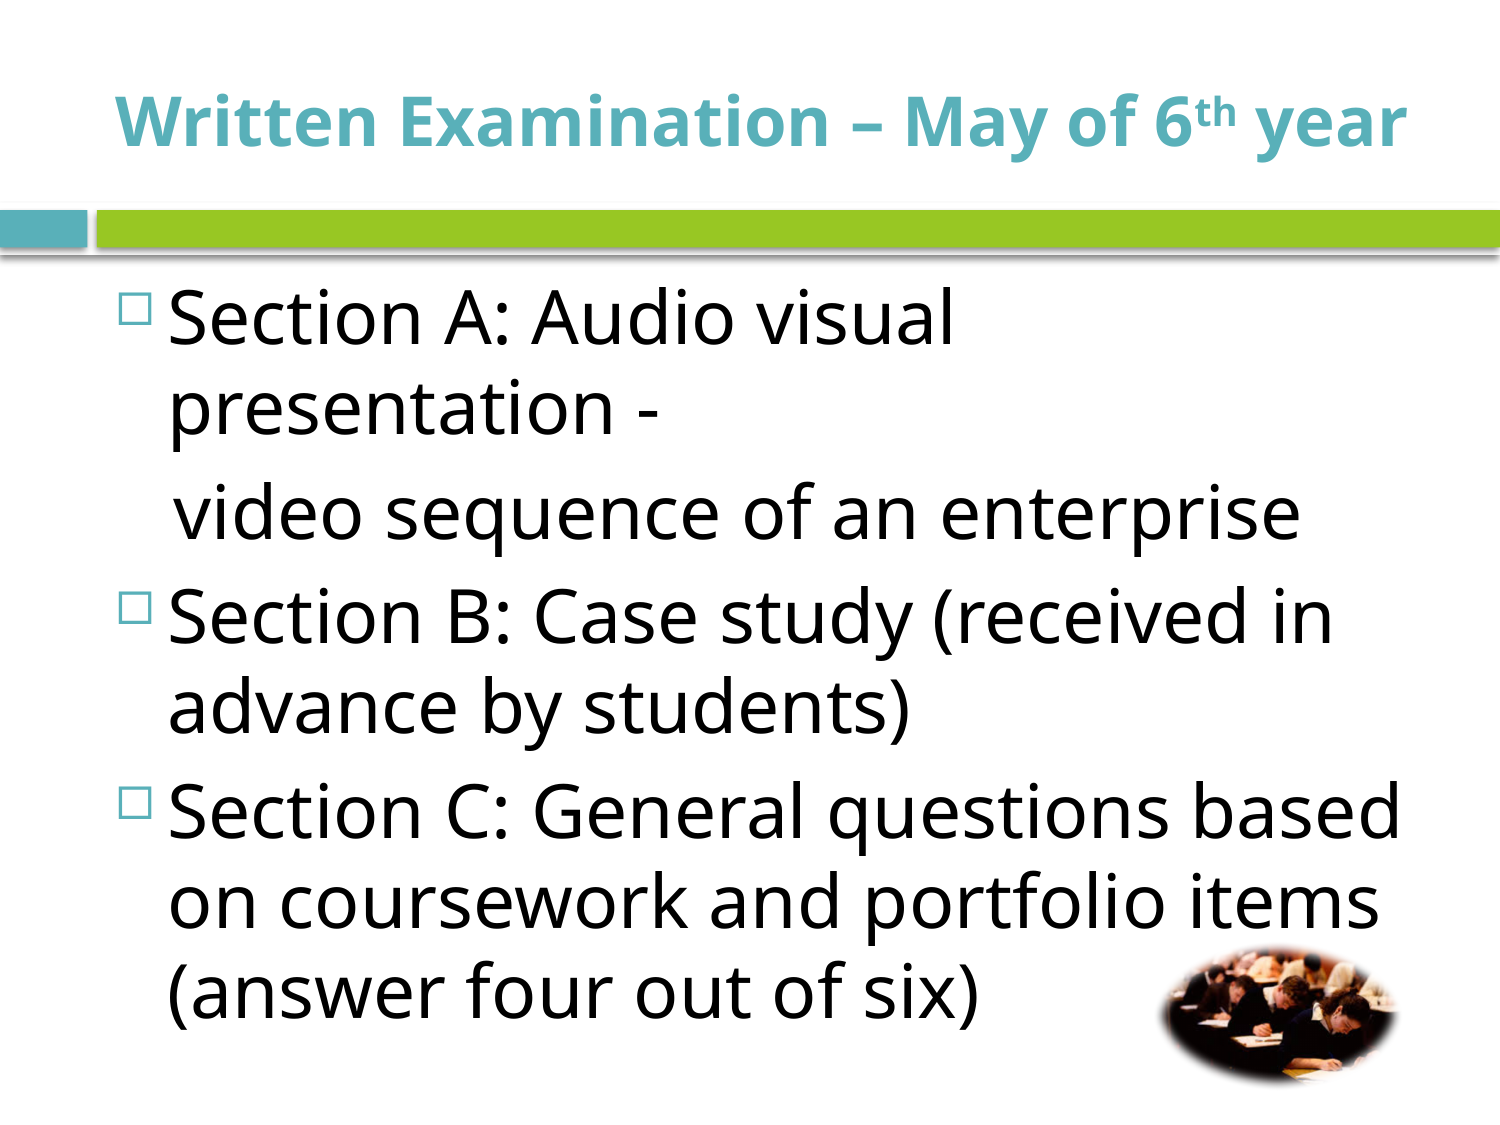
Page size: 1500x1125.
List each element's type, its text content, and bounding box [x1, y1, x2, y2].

list Section A: Audio visual presentation - video sequence of an enterprise Section B: Case study (received in advance by students) Section C: General questions based on coursework and portfolio items (answer four out of six) [100, 262, 1438, 1000]
title Written Examination – May of 6th year [100, 37, 1438, 200]
picture [1151, 940, 1405, 1093]
